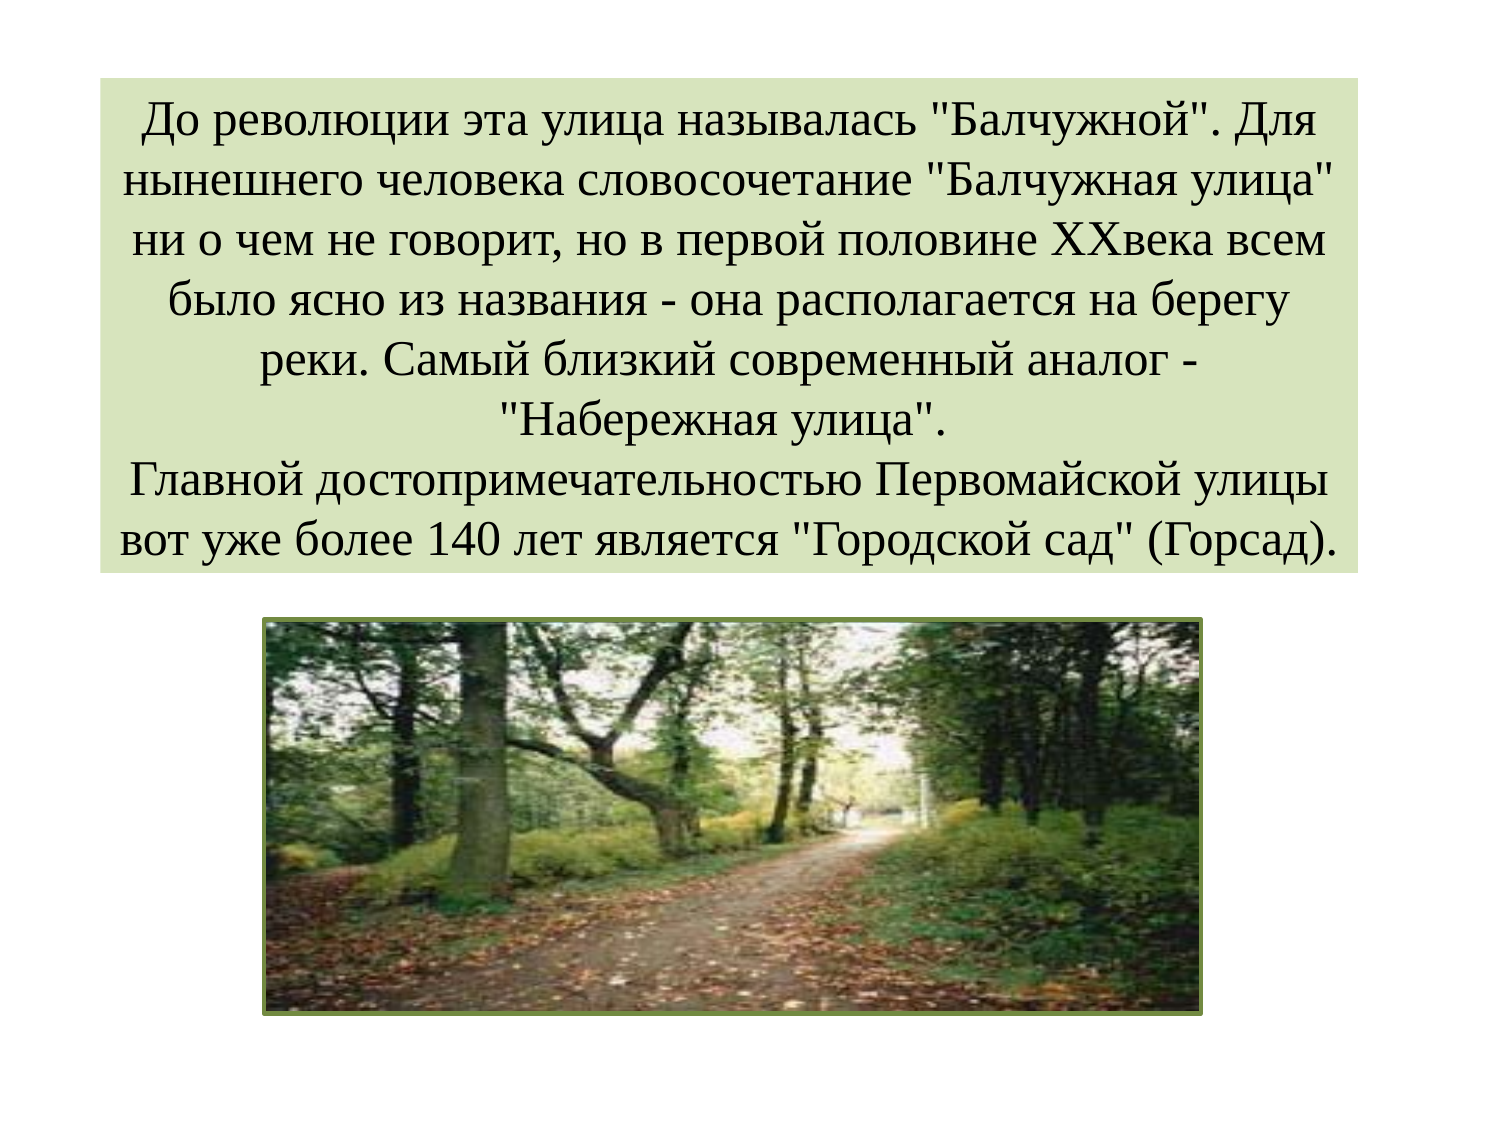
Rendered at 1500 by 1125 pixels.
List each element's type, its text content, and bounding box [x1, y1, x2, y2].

picture [265, 621, 1200, 1012]
text_box До революции эта улица называлась "Балчужной". Для нынешнего человека словосочетание "Балчужная улица" ни о чем не говорит, но в первой половине XXвека всем было ясно из названия - она располагается на берегу реки. Самый близкий современный аналог - "Набережная улица". Главной достопримечательностью Первомайской улицы вот уже более 140 лет является "Городской сад" (Горсад). [100, 78, 1358, 573]
